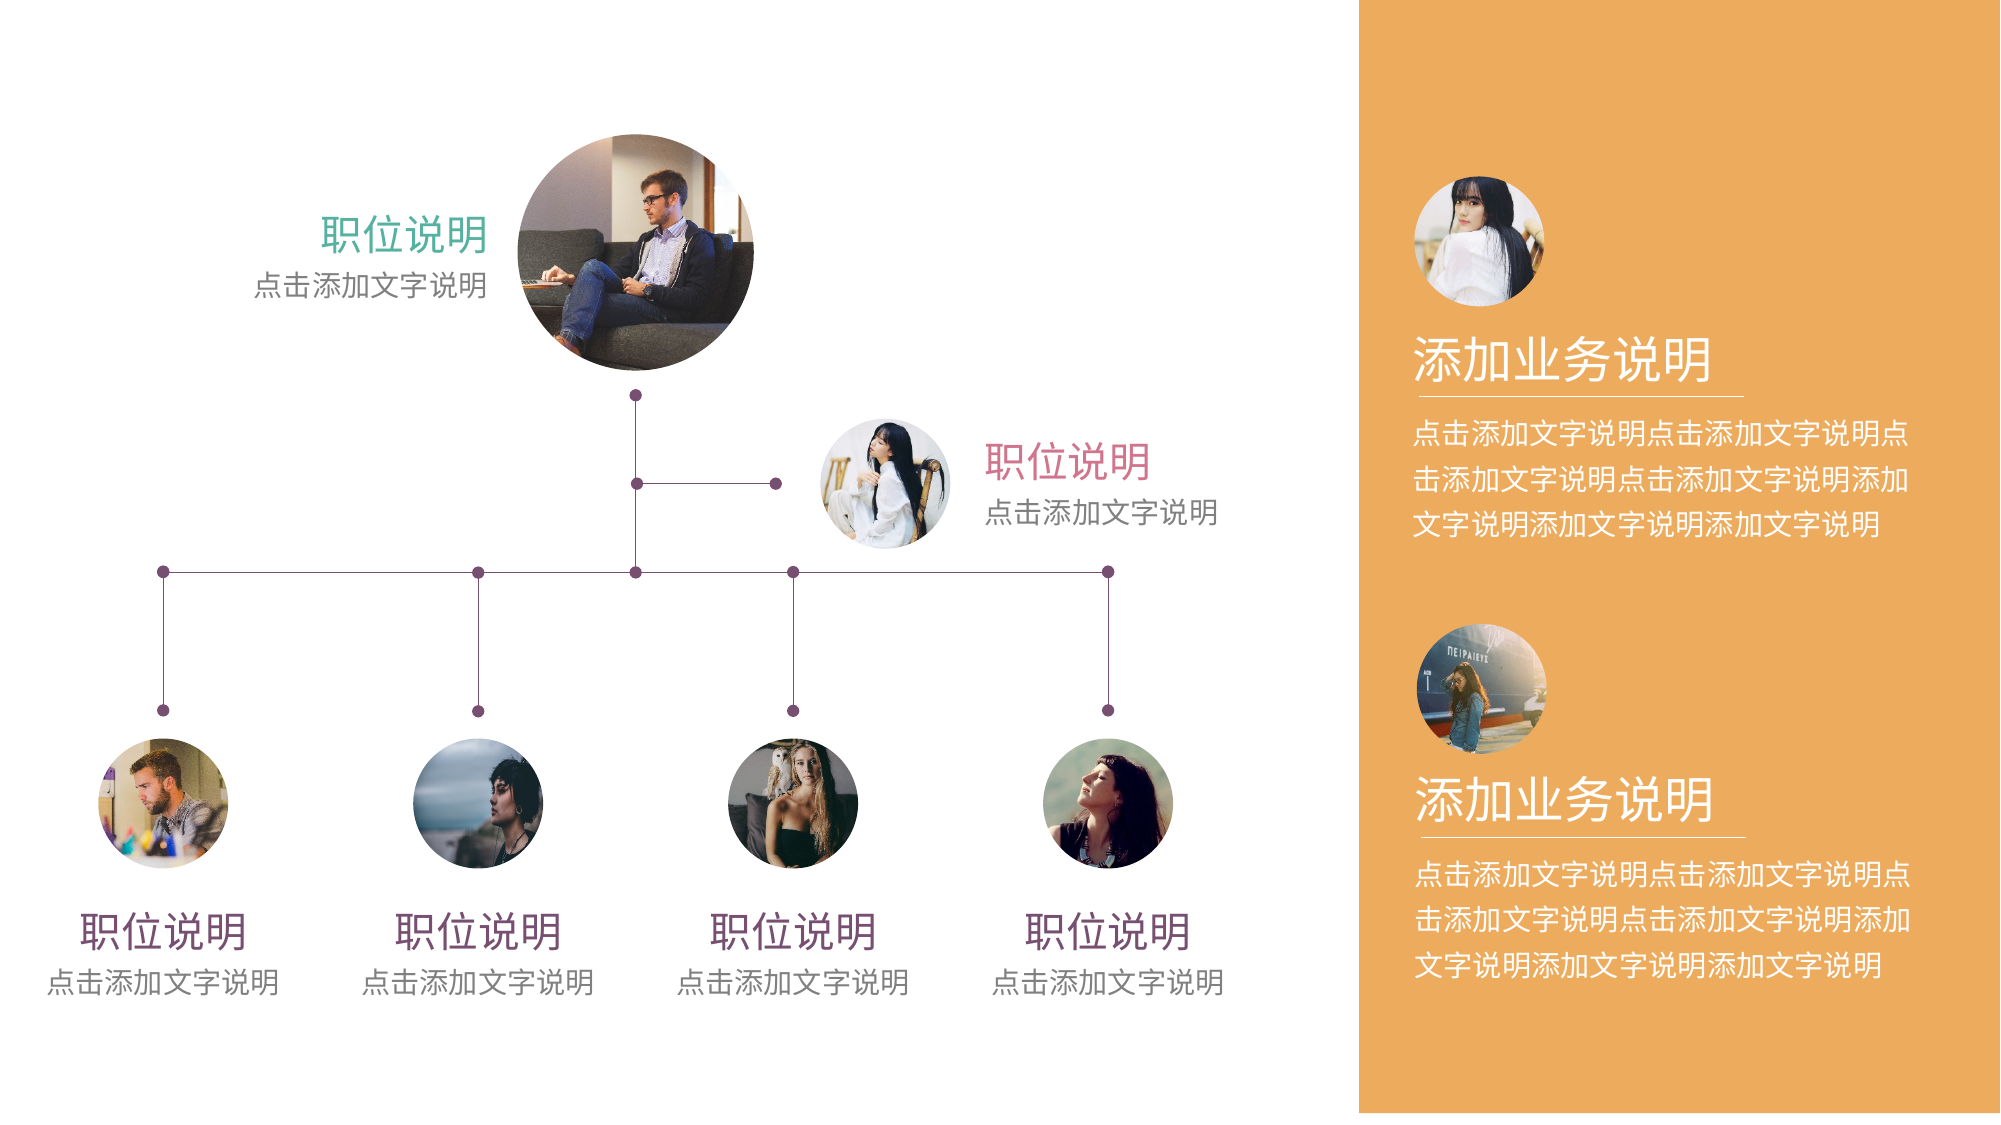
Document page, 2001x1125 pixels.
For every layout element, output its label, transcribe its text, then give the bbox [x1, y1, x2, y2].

picture [1043, 738, 1174, 869]
text_box 职位说明 [355, 898, 601, 957]
text_box 职位说明 [670, 898, 916, 957]
text_box 点击添加文字说明 [969, 487, 1358, 537]
picture [1416, 623, 1547, 754]
text_box 点击添加文字说明 [997, 957, 1312, 1007]
text_box 添加业务说明 [1397, 320, 1793, 396]
text_box 职位说明 [969, 428, 1215, 487]
text_box 职位说明 [257, 201, 503, 259]
picture [98, 738, 229, 869]
text_box 点击添加文字说明 [367, 957, 682, 1007]
picture [728, 738, 859, 869]
text_box 点击添加文字说明 [682, 957, 997, 1007]
picture [517, 134, 754, 371]
text_box 点击添加文字说明 [0, 957, 367, 1007]
text_box 添加业务说明 [1399, 761, 1795, 837]
picture [1414, 176, 1545, 307]
text_box 职位说明 [985, 898, 1231, 957]
picture [820, 418, 951, 549]
text_box 点击添加文字说明 [95, 259, 503, 310]
text_box 职位说明 [40, 898, 286, 957]
picture [413, 738, 544, 869]
text_box 点击添加文字说明点击添加文字说明点击添加文字说明点击添加文字说明添加文字说明添加文字说明添加文字说明 [1397, 397, 1949, 549]
text_box [1358, 0, 2000, 1114]
text_box 点击添加文字说明点击添加文字说明点击添加文字说明点击添加文字说明添加文字说明添加文字说明添加文字说明 [1399, 838, 1951, 990]
